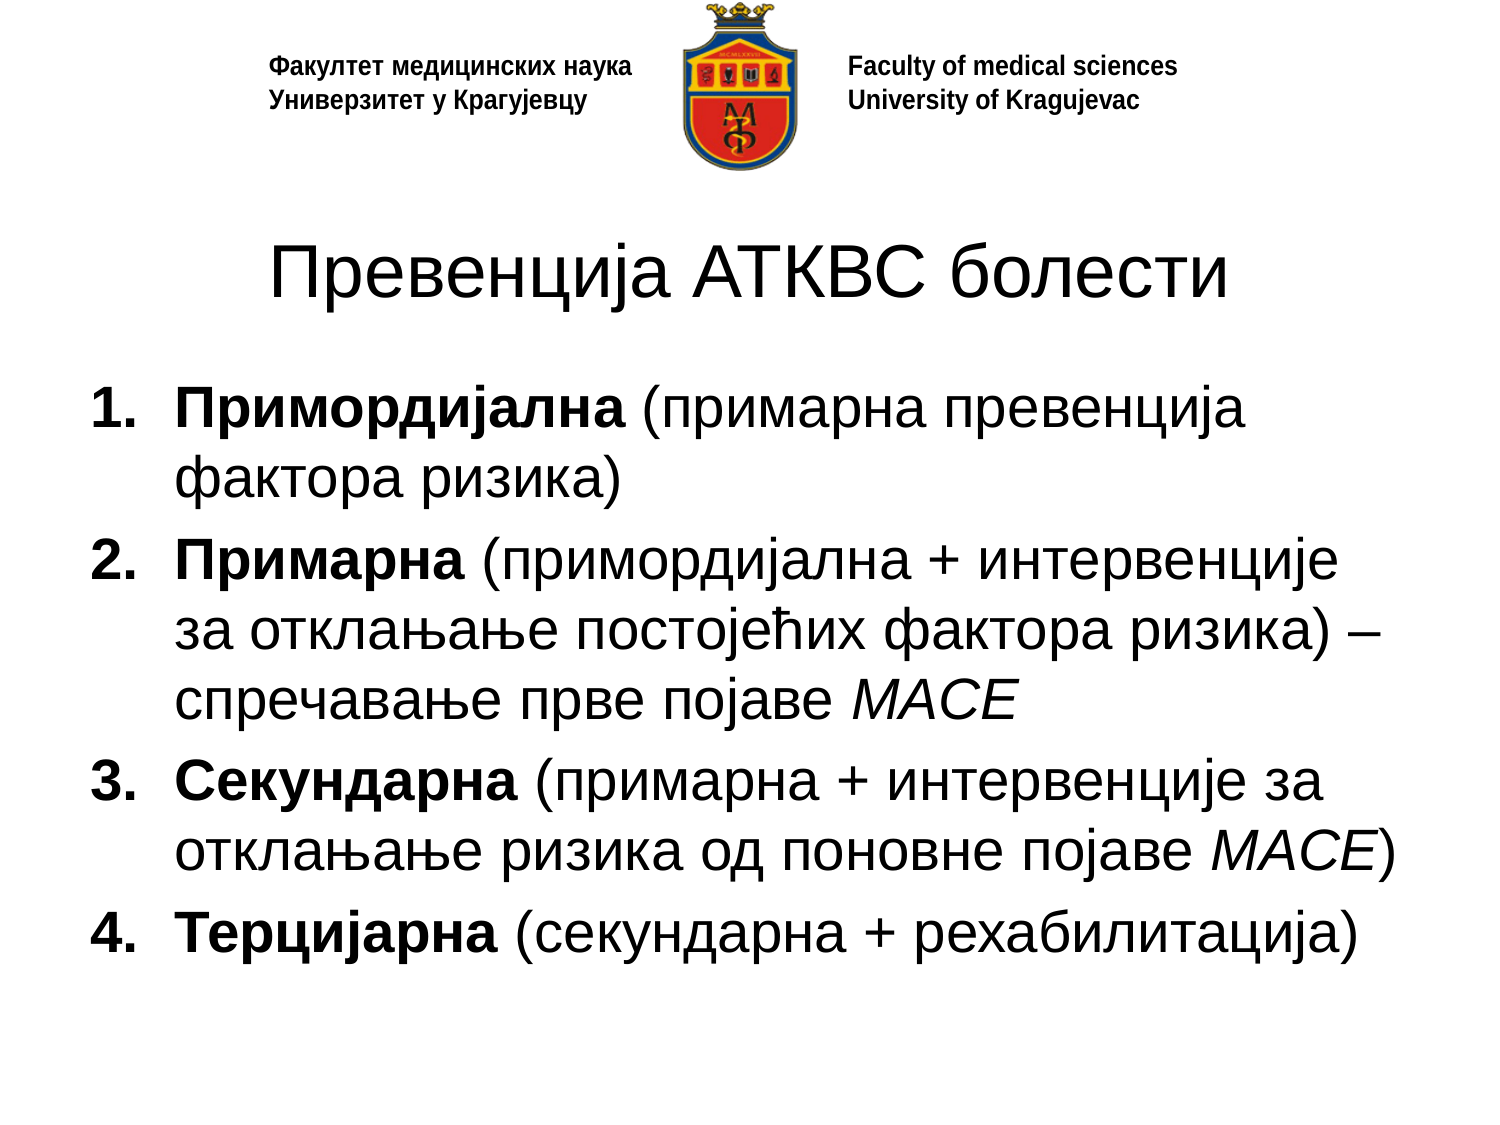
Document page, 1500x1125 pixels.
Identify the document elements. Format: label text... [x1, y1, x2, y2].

title Превенција АТКВС болести [74, 173, 1426, 361]
list Примордијална (примарна превенција фактора ризика) Примарна (примордијална + интервенције за отклањање постојећих фактора ризика) – спречавање прве појаве MACE Секундарна (примарна + интервенције за отклањање ризика од поновне појаве MACE) Терцијарна (секундарна + рехабилитација) [74, 361, 1426, 1125]
